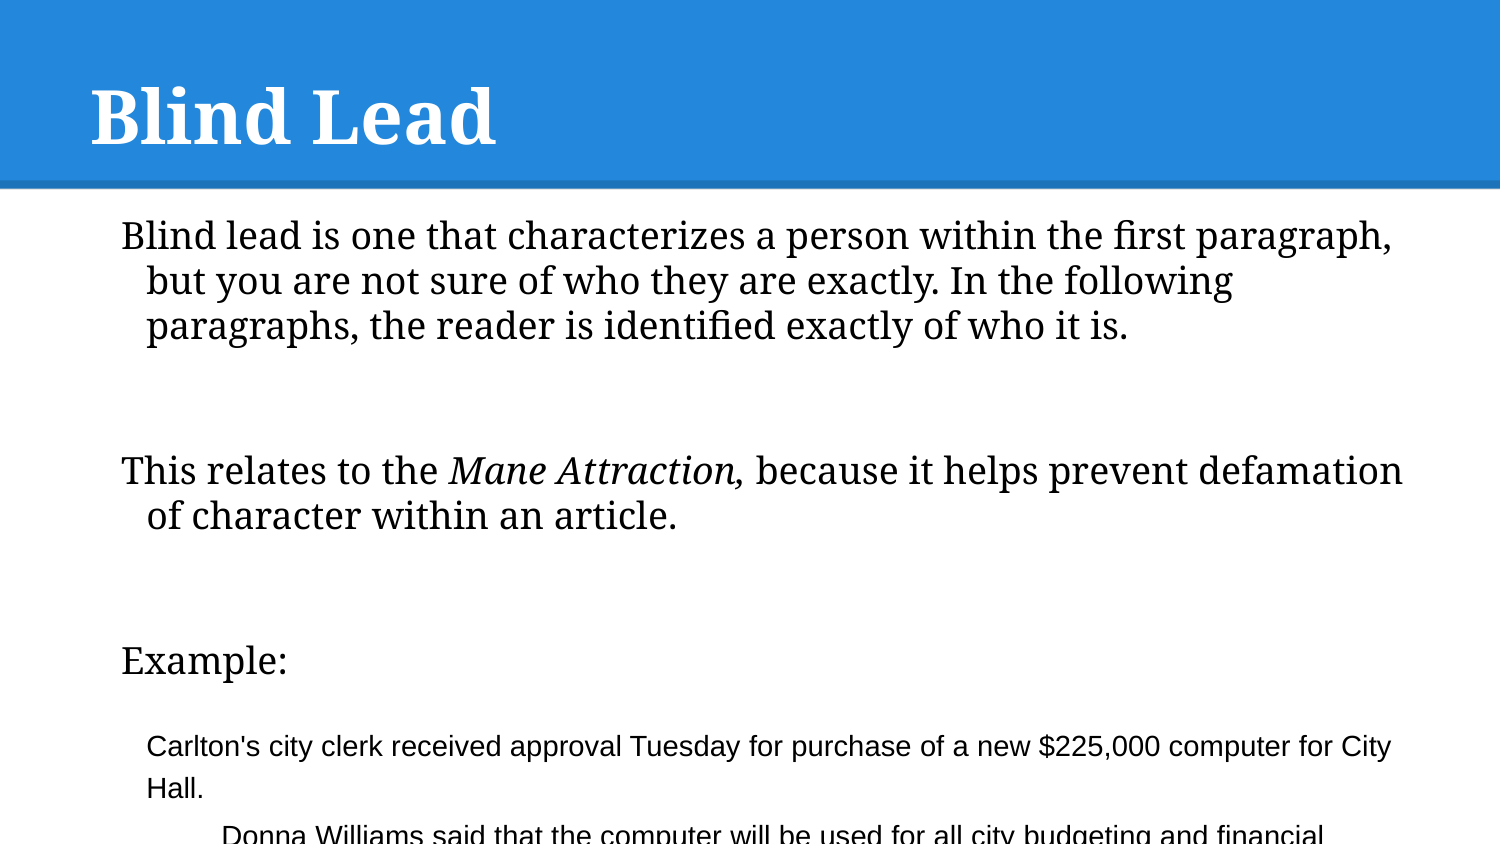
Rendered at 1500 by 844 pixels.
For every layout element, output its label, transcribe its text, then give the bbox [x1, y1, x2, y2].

list Blind lead is one that characterizes a person within the first paragraph, but you are not sure of who they are exactly. In the following paragraphs, the reader is identified exactly of who it is. This relates to the Mane Attraction, because it helps prevent defamation of character within an article. Example: Carlton's city clerk received approval Tuesday for purchase of a new $225,000 computer for City Hall. Donna Williams said that the computer will be used for all city budgeting and financial planning. http://www.rcameron.com/journalism/101/lectures/leads.html [75, 196, 1425, 808]
title Blind Lead [75, 33, 1425, 175]
